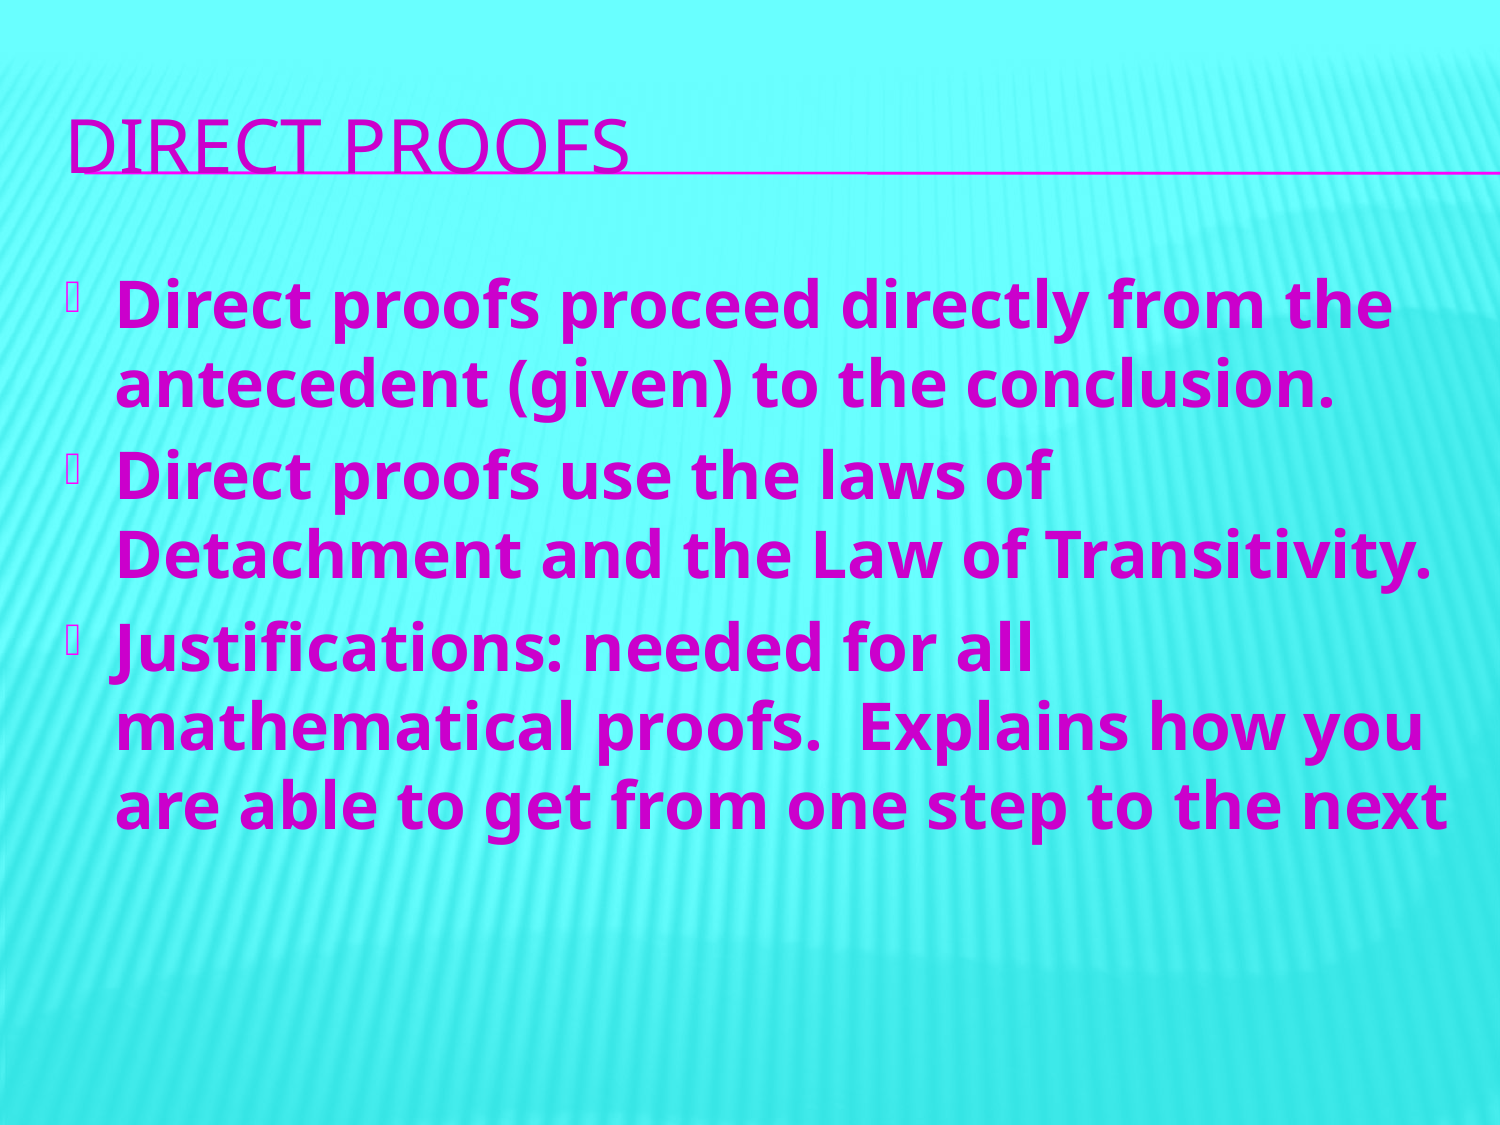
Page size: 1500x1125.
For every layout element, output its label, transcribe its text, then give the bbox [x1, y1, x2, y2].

list Direct proofs proceed directly from the antecedent (given) to the conclusion. Direct proofs use the laws of Detachment and the Law of Transitivity. Justifications: needed for all mathematical proofs. Explains how you are able to get from one step to the next [50, 254, 1475, 998]
title Direct proofs [50, 75, 1475, 213]
